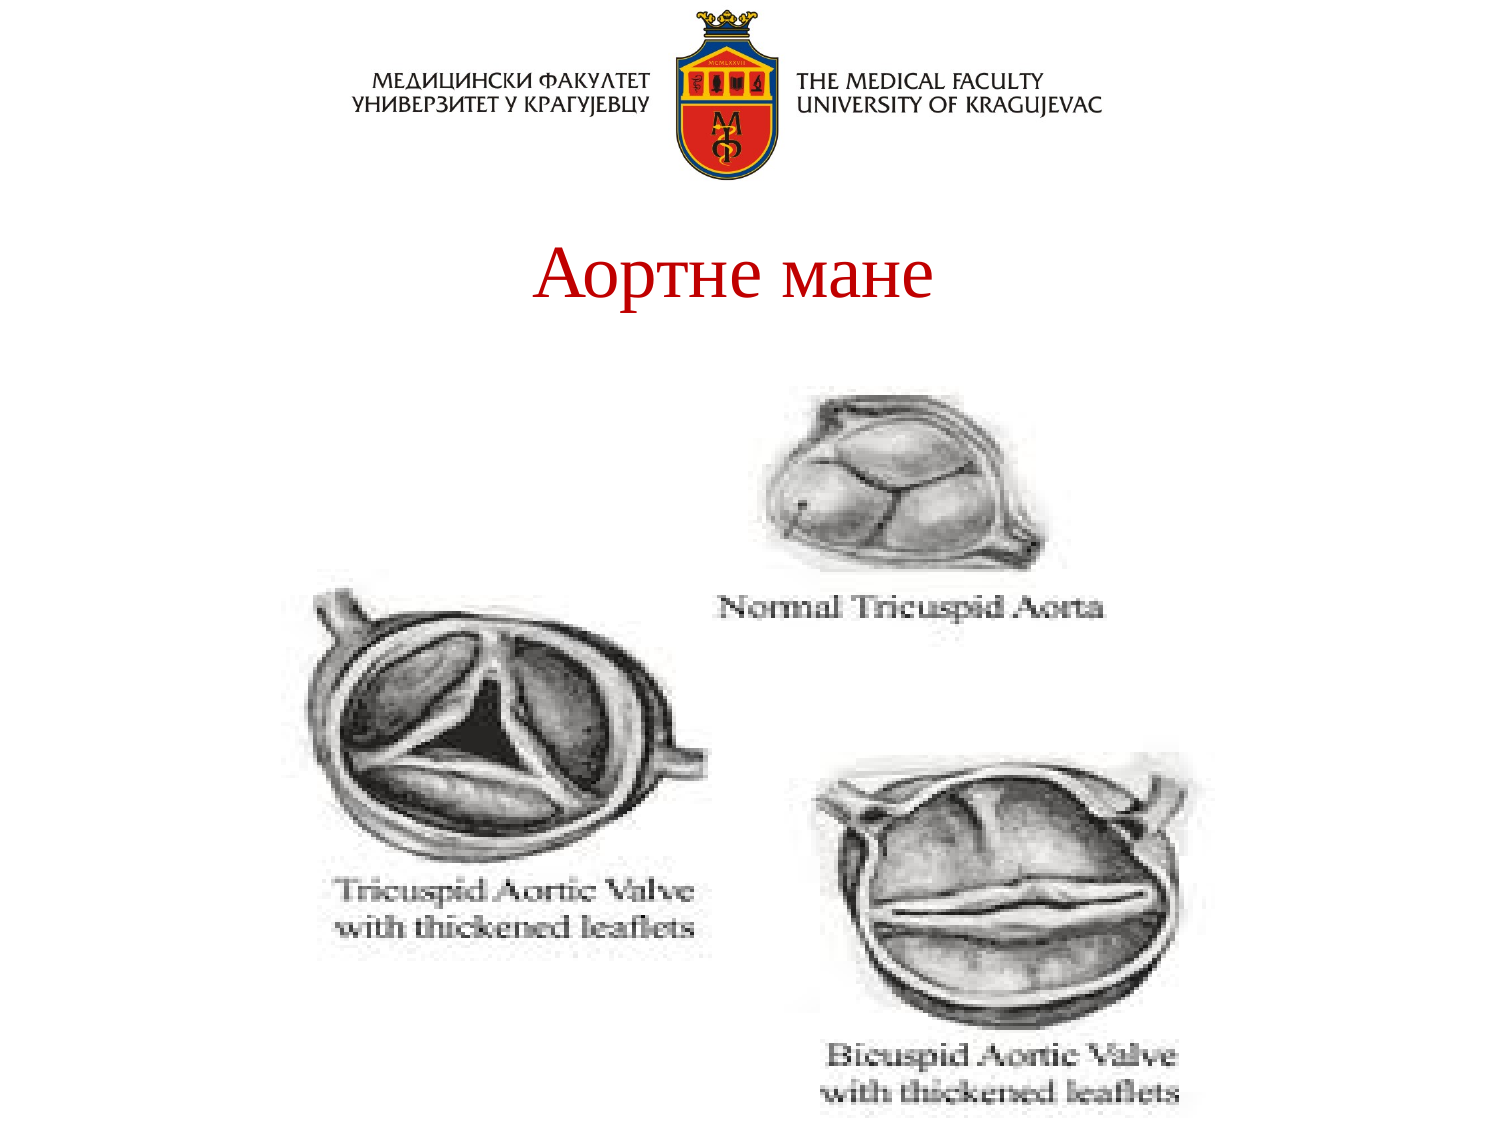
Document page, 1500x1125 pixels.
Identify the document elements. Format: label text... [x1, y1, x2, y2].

title Аортне мане [58, 174, 1409, 362]
picture [245, 386, 1247, 1125]
picture [328, 0, 1125, 174]
